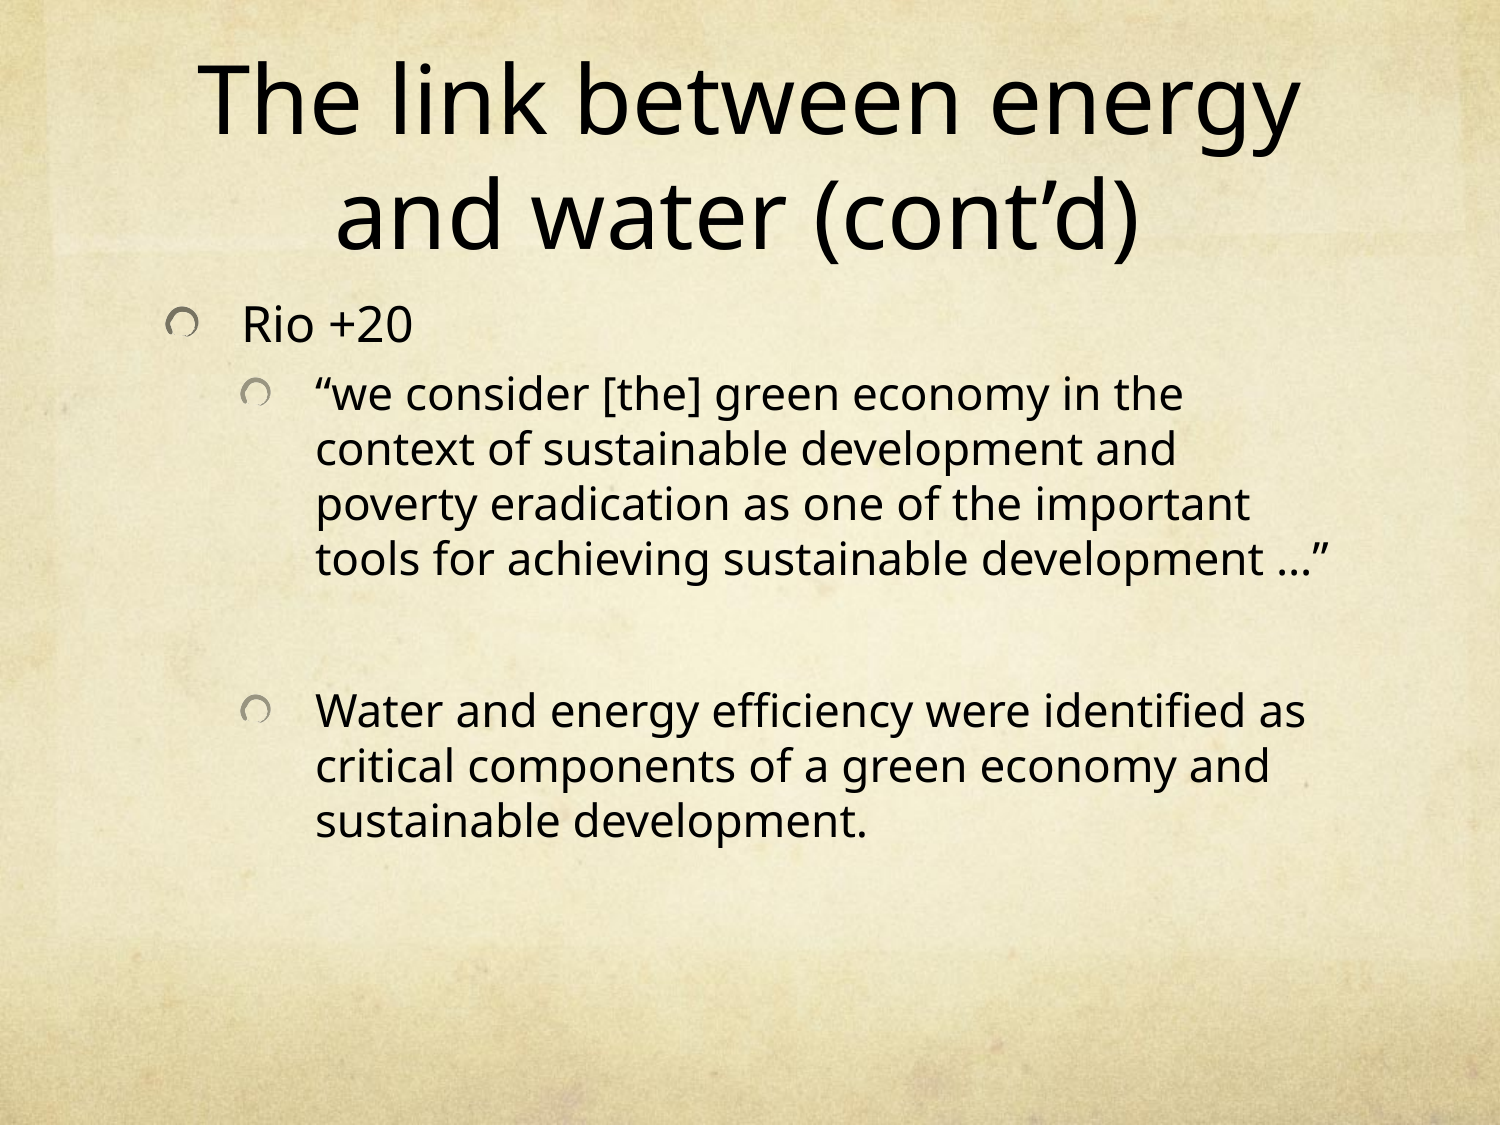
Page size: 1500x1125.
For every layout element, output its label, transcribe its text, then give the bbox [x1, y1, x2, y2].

list Rio +20 “we consider [the] green economy in the context of sustainable development and poverty eradication as one of the important tools for achieving sustainable development …” Water and energy efficiency were identified as critical components of a green economy and sustainable development. [150, 284, 1350, 950]
picture [0, 0, 1500, 1125]
title The link between energy and water (cont’d) [150, 82, 1350, 225]
